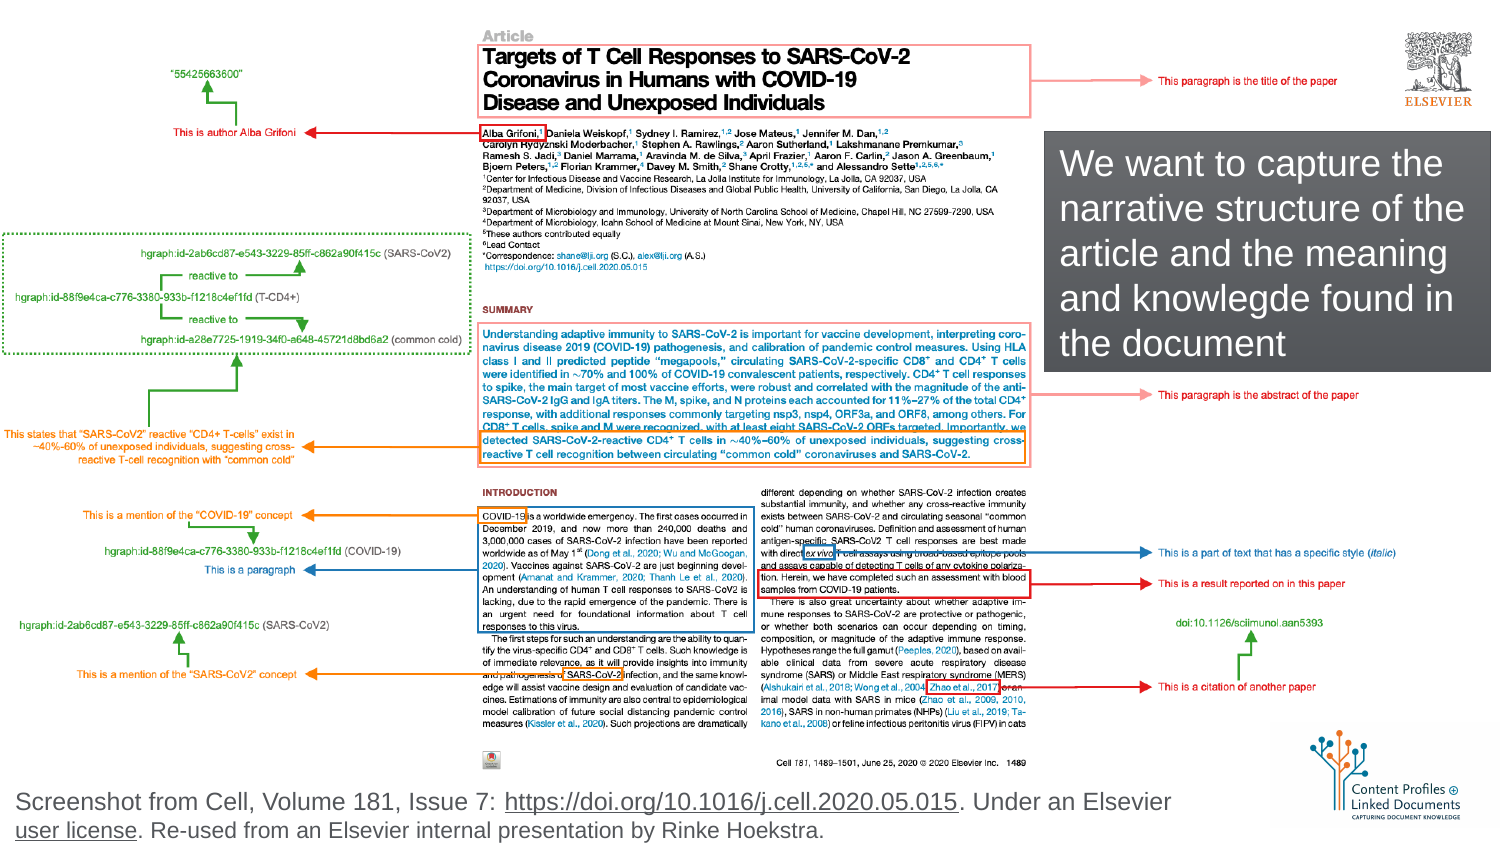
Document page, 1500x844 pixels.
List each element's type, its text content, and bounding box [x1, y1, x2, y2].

picture [1405, 32, 1472, 106]
picture [0, 15, 1500, 828]
text_box We want to capture the narrative structure of the article and the meaning and knowlegde found in the document [1400, 131, 1491, 372]
text_box Screenshot from Cell, Volume 181, Issue 7: https://doi.org/10.1016/j.cell.2020.05.015. Under an Elsevier user license. Re-used from an Elsevier internal presentation by Rinke Hoekstra. [0, 778, 1231, 844]
